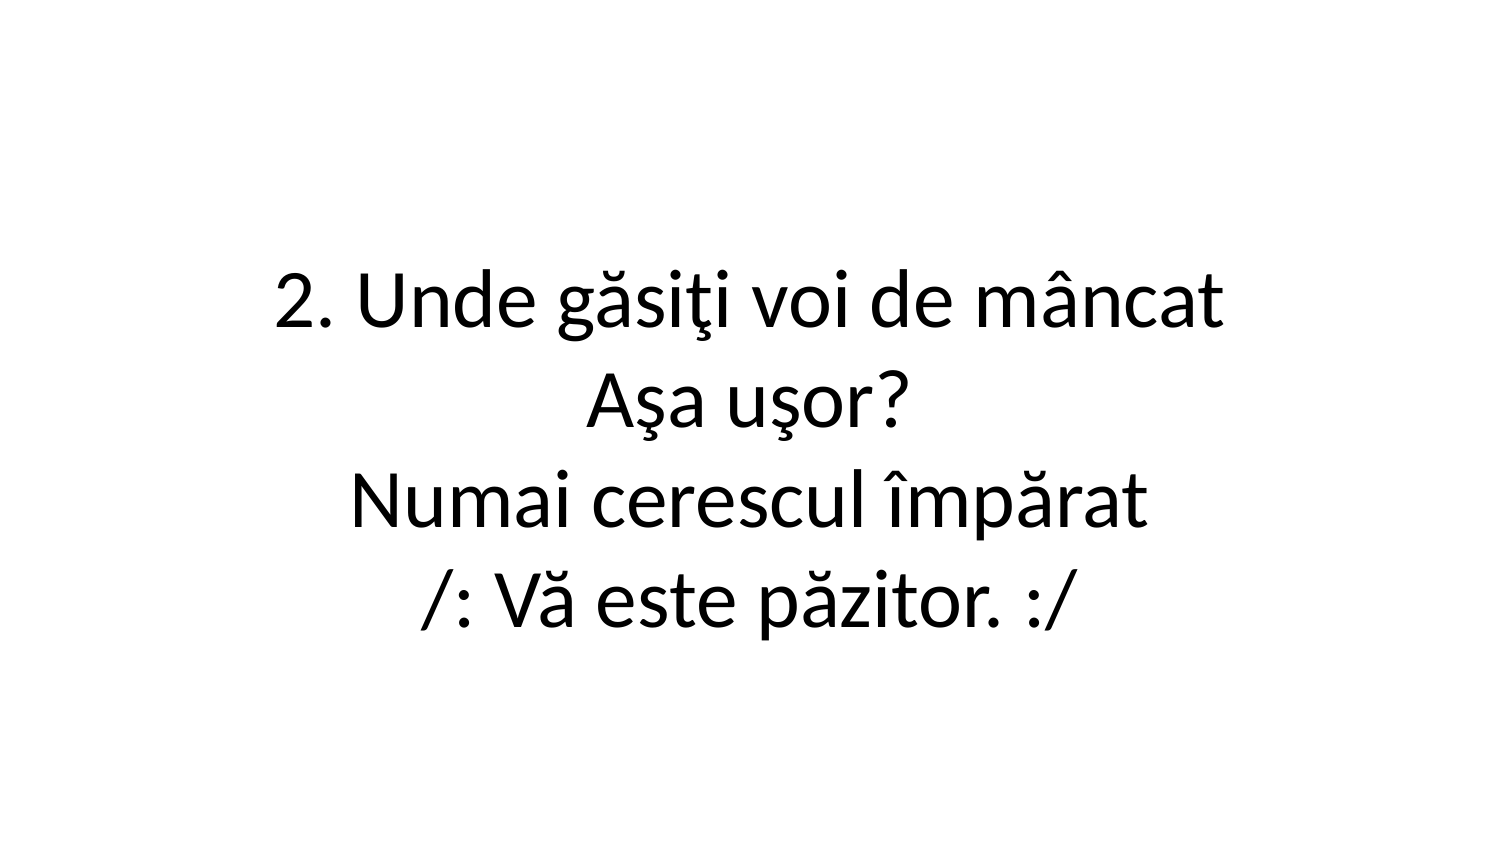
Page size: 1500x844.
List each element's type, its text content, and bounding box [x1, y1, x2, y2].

text_box 2. Unde găsiţi voi de mâncat Aşa uşor? Numai cerescul împărat /: Vă este păzitor. :/ [258, 192, 1242, 652]
